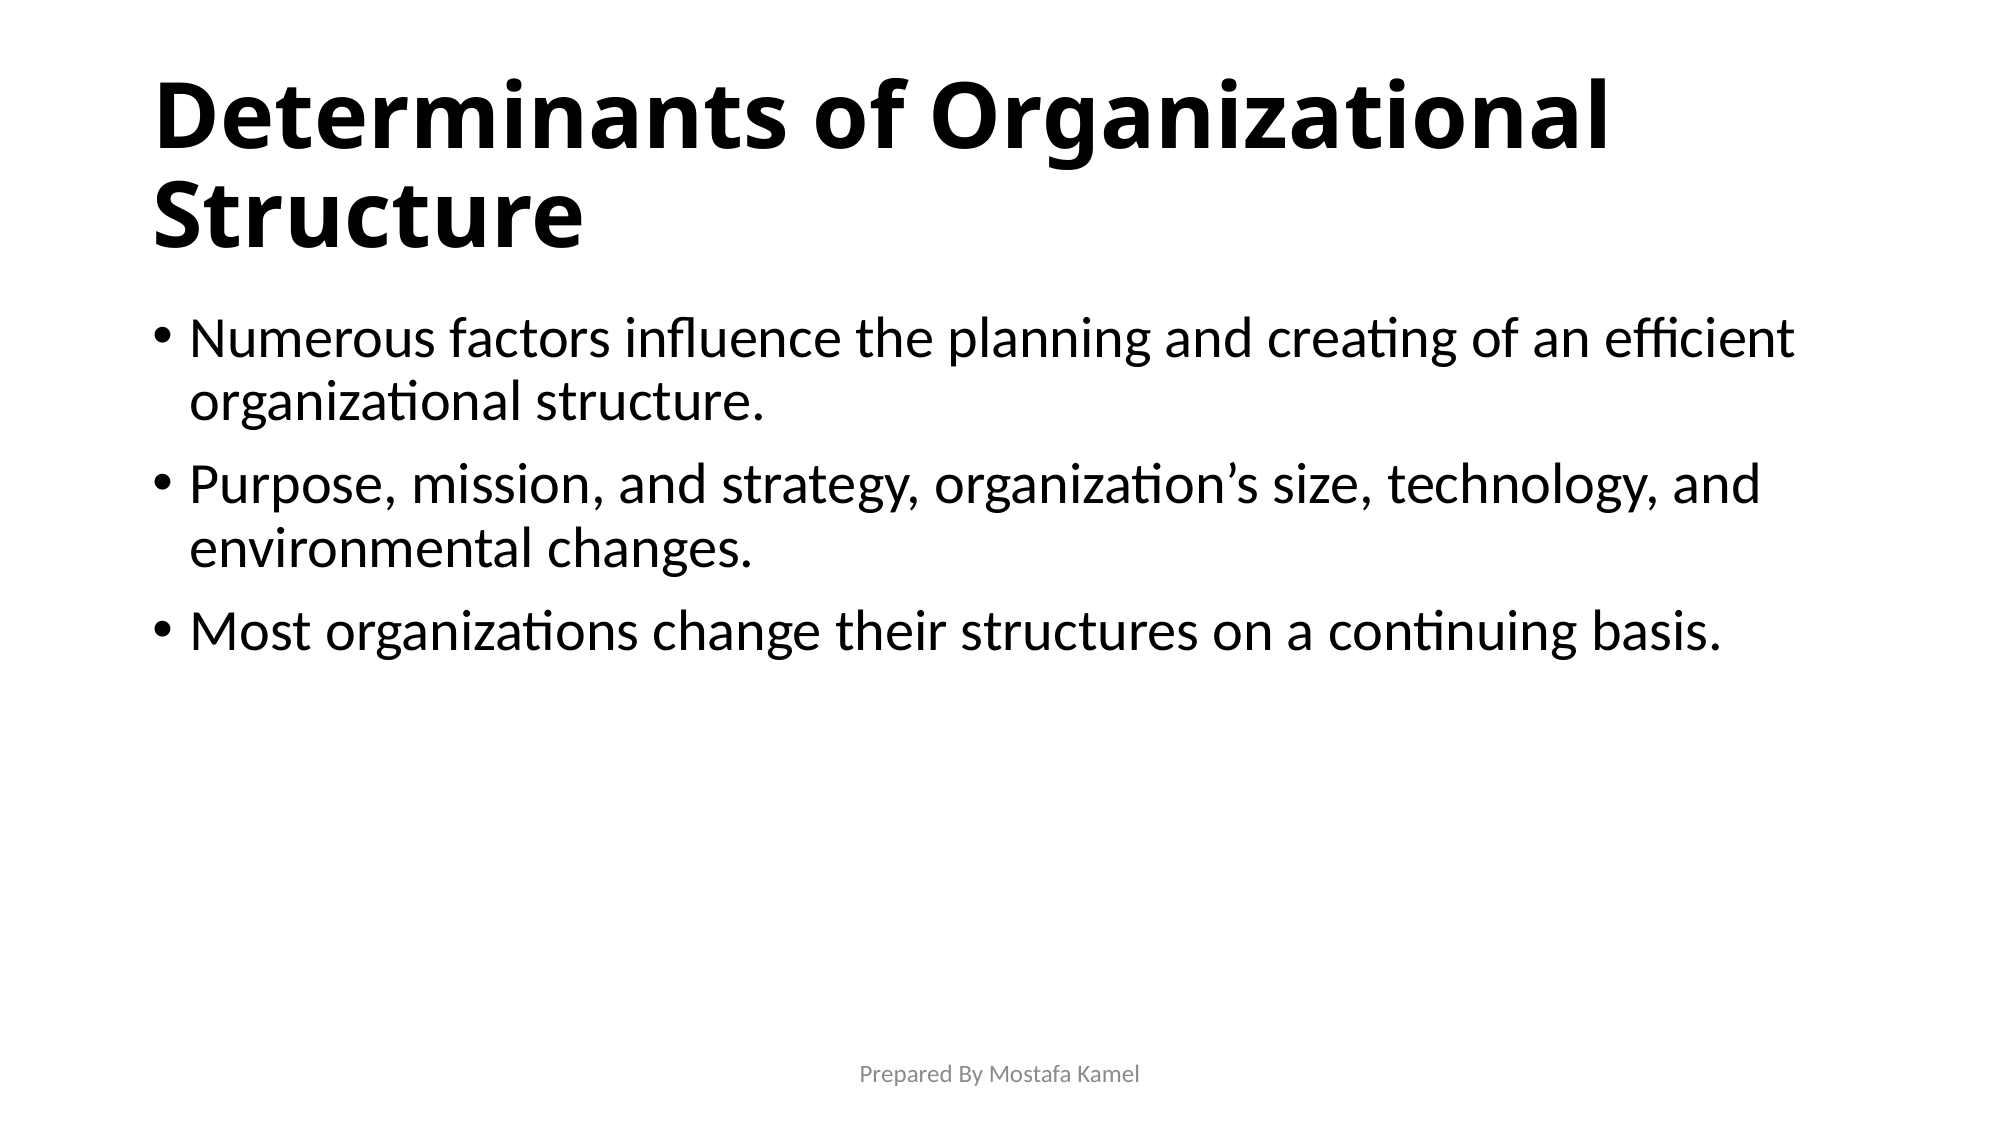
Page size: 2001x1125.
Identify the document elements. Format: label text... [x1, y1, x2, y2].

footer Prepared By Mostafa Kamel [662, 1042, 1338, 1103]
list Numerous factors influence the planning and creating of an efficient organizational structure. Purpose, mission, and strategy, organization’s size, technology, and environmental changes. Most organizations change their structures on a continuing basis. [137, 299, 1863, 1014]
title Determinants of Organizational Structure [137, 59, 1863, 278]
